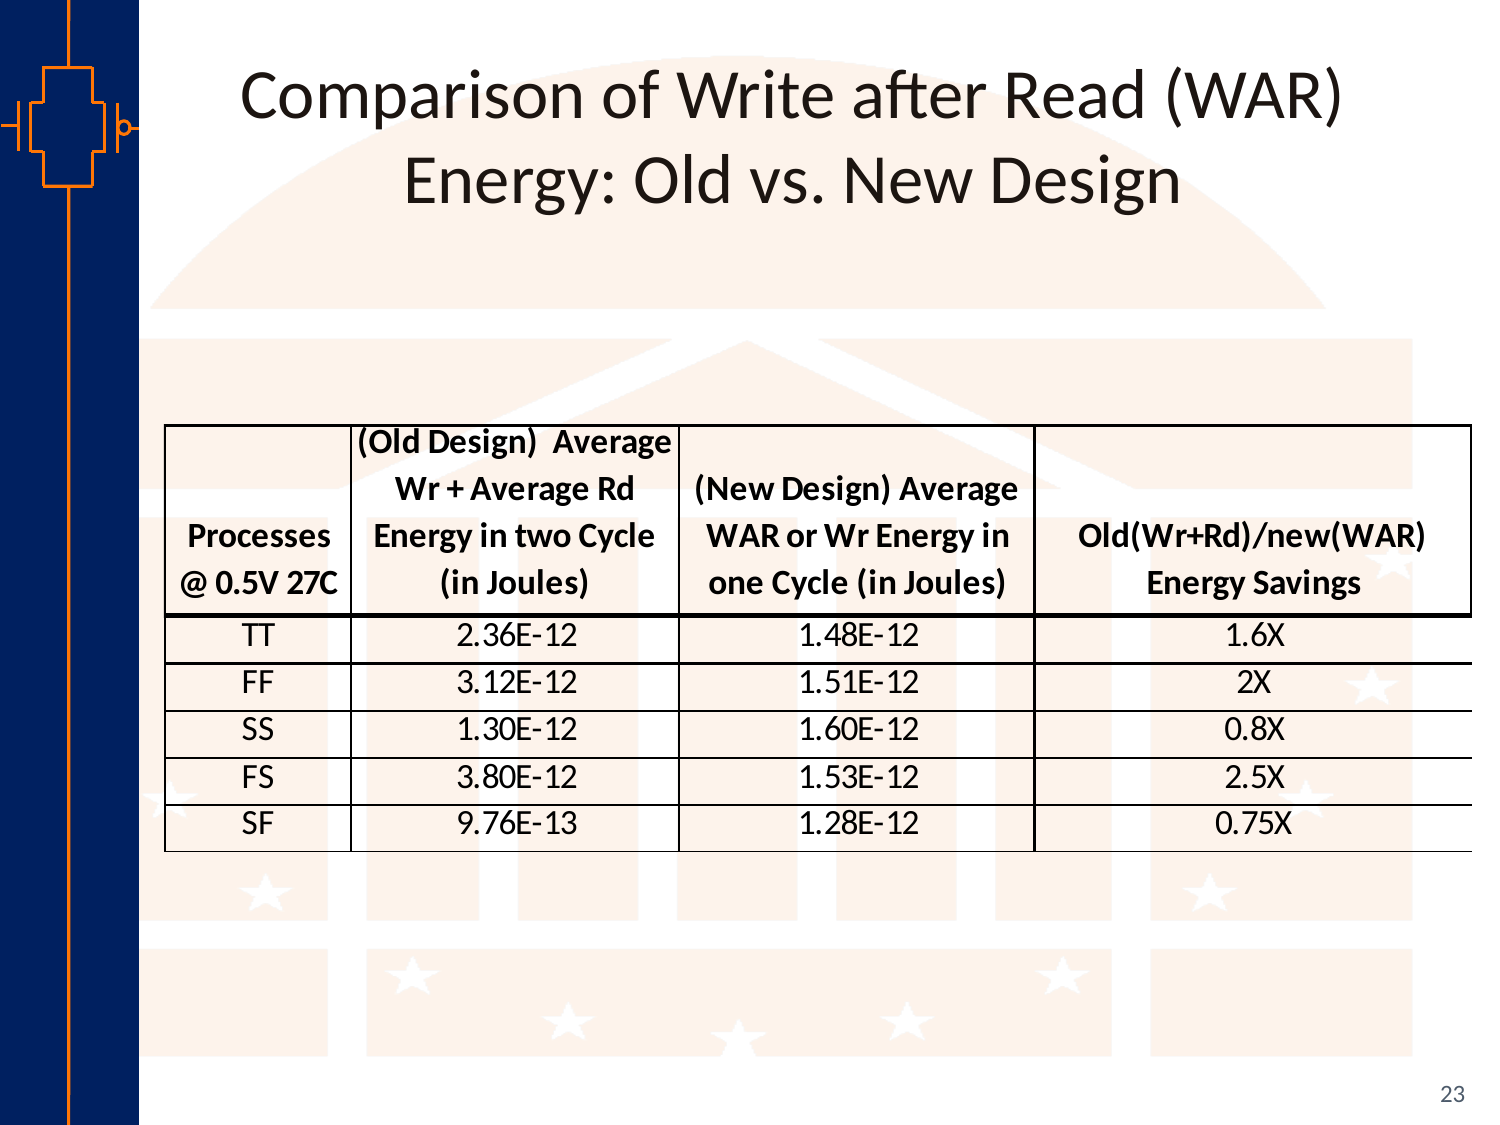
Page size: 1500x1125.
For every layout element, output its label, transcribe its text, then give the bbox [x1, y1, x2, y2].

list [163, 424, 1475, 854]
title Comparison of Write after Read (WAR) Energy: Old vs. New Design [200, 37, 1388, 225]
slide_number 23 [1425, 1062, 1488, 1123]
